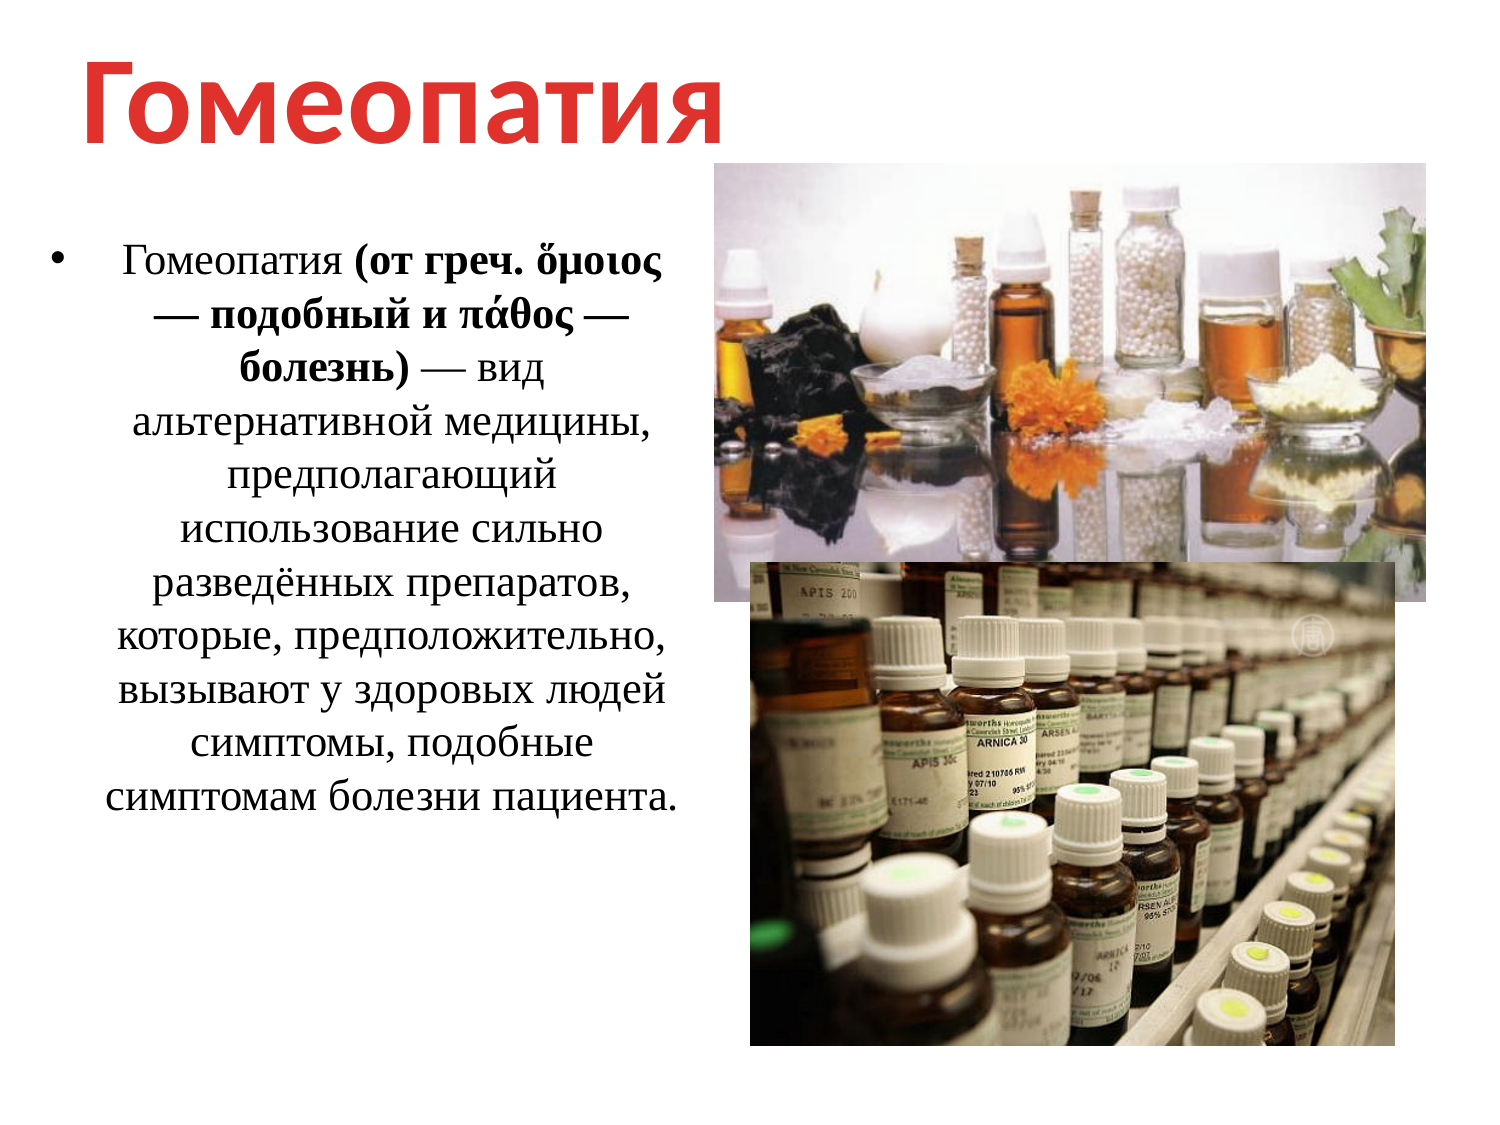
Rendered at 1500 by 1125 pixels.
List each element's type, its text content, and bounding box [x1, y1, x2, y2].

title Гомеопатия [0, 0, 1081, 188]
list Гомеопатия (от греч. ὅμοιος — подобный и πάθος — болезнь) — вид альтернативной медицины, предполагающий использование сильно разведённых препаратов, которые, предположительно, вызывают у здоровых людей симптомы, подобные симптомам болезни пациента. [35, 222, 698, 871]
picture [714, 163, 1427, 1047]
